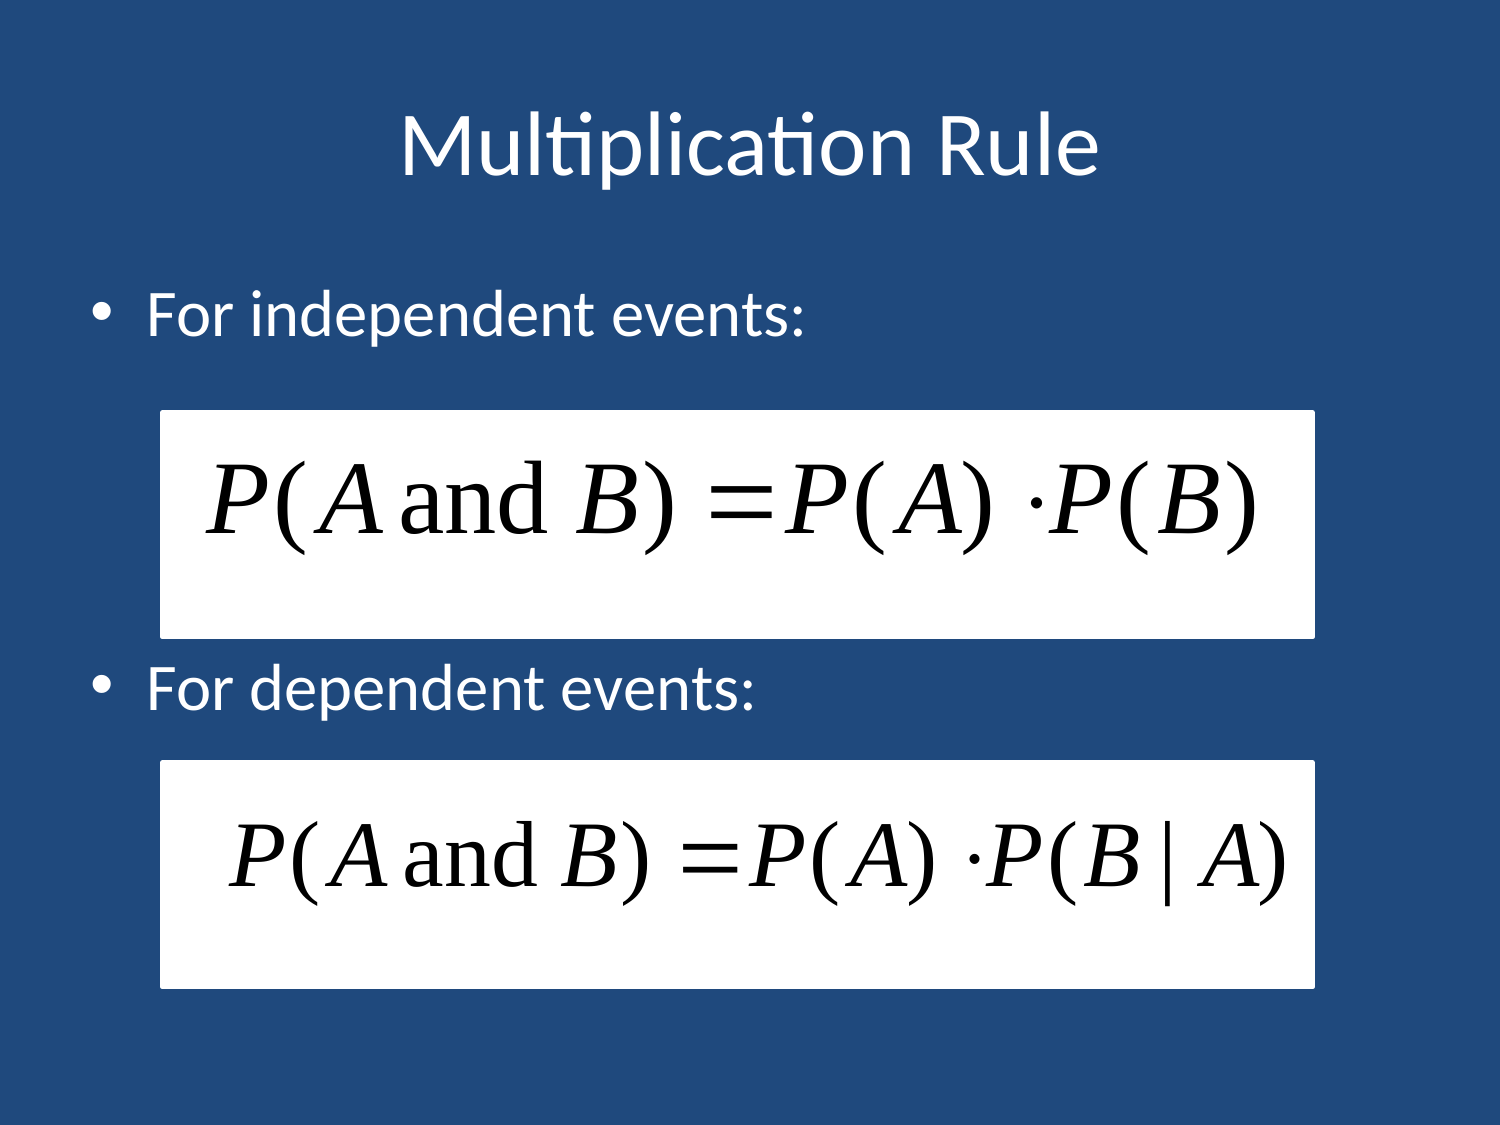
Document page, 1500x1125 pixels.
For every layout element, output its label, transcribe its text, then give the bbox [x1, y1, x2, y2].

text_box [187, 437, 1276, 577]
title Multiplication Rule [75, 45, 1425, 233]
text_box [212, 799, 1307, 926]
list For independent events: For dependent events: [75, 262, 1425, 1005]
